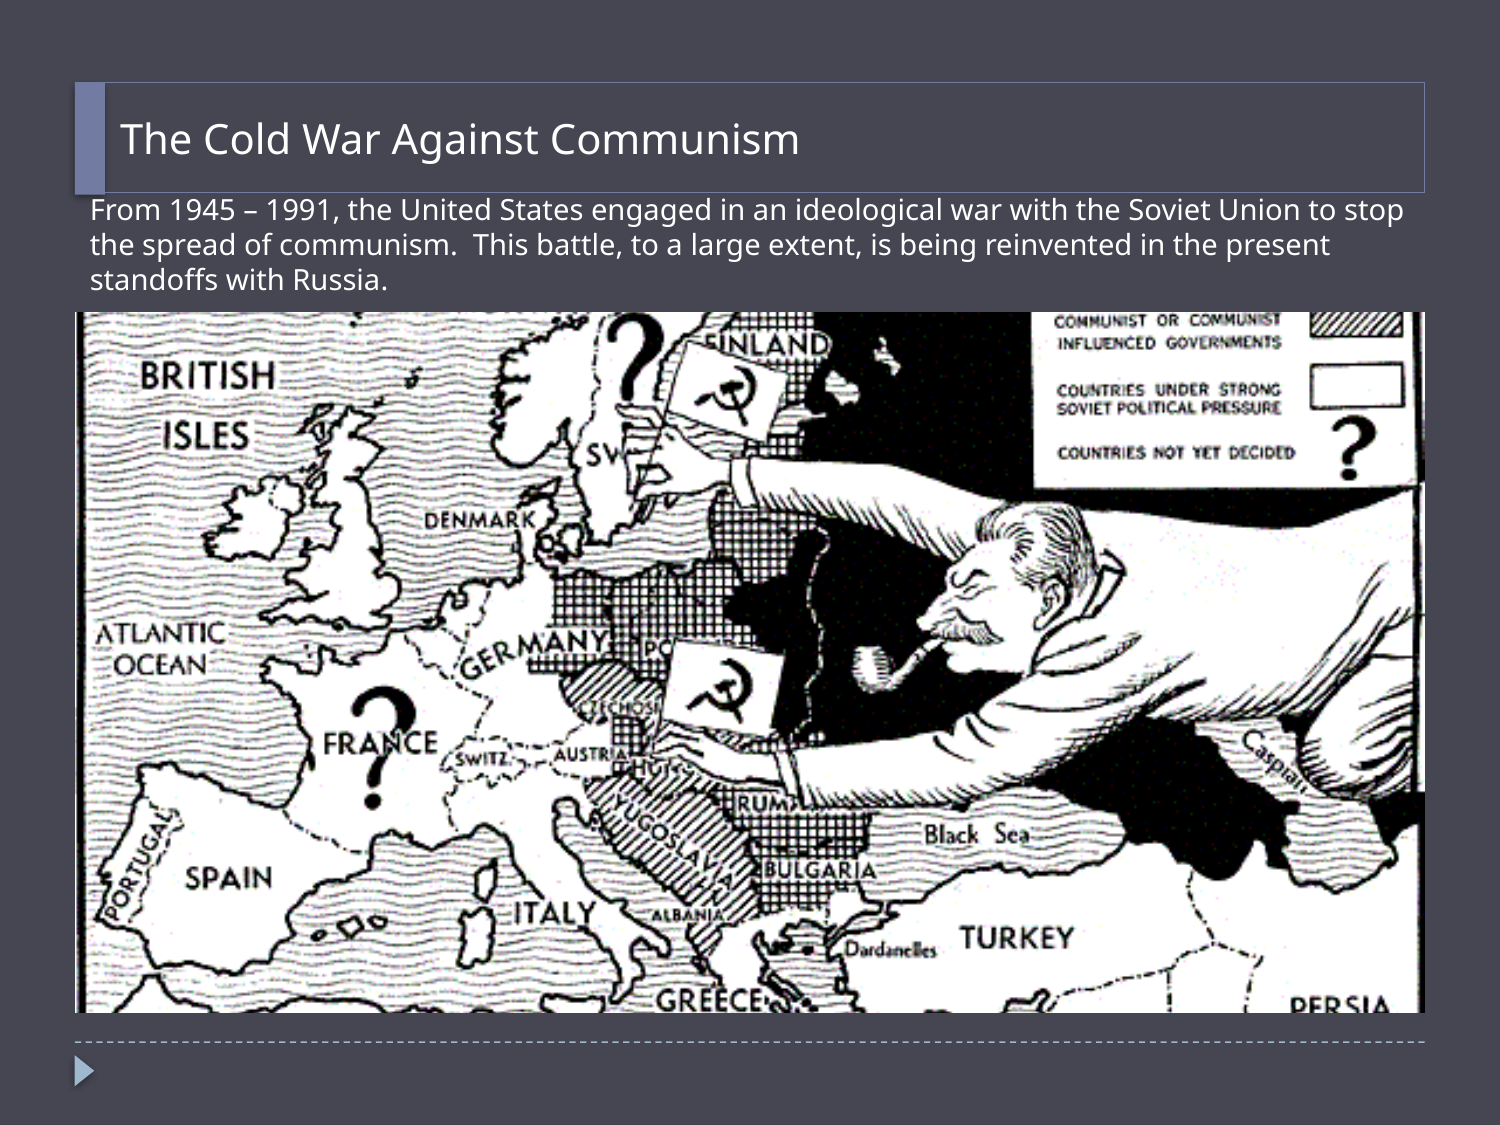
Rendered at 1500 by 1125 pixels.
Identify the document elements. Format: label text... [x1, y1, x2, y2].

picture [74, 312, 1426, 1014]
title The Cold War Against Communism [75, 82, 1425, 193]
list From 1945 – 1991, the United States engaged in an ideological war with the Soviet Union to stop the spread of communism. This battle, to a large extent, is being reinvented in the present standoffs with Russia. [75, 200, 1425, 288]
